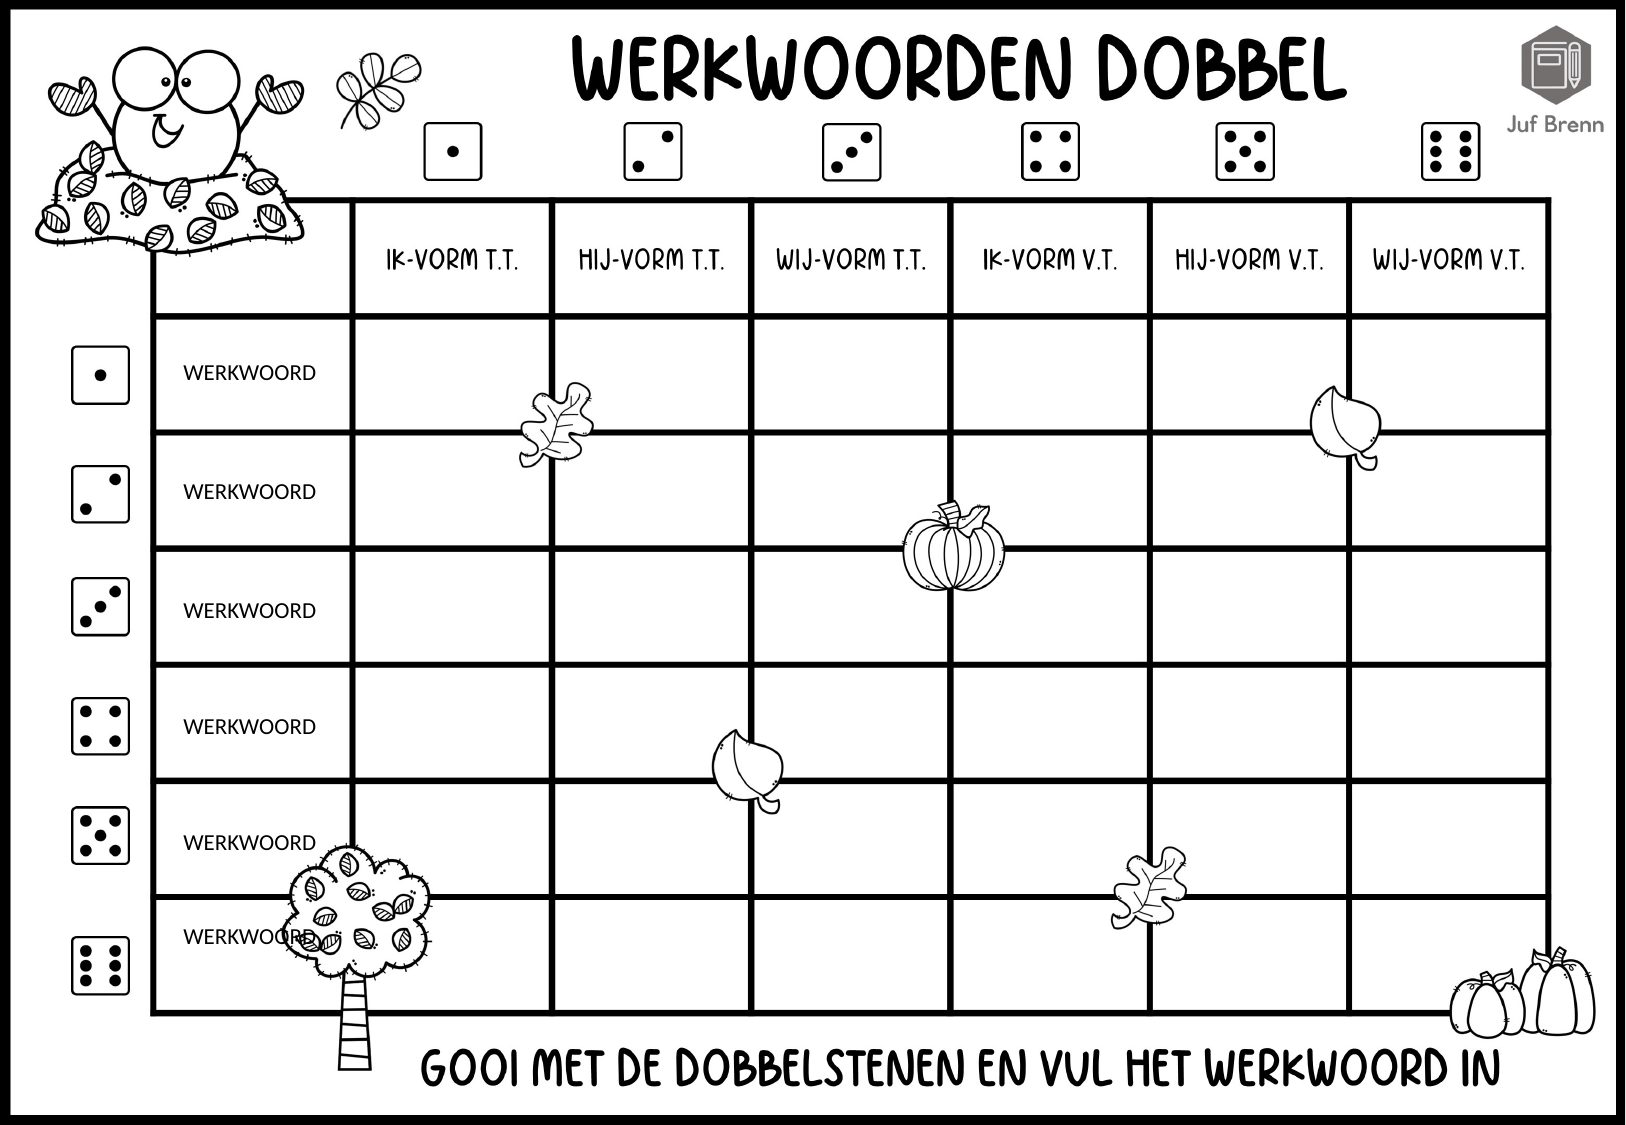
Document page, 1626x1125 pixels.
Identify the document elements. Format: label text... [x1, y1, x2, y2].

text_box WERKWOORD [166, 588, 334, 631]
text_box WERKWOORD [166, 704, 334, 747]
text_box WERKWOORD [166, 350, 334, 393]
text_box WERKWOORD [166, 469, 334, 512]
text_box WERKWOORD [166, 819, 334, 863]
text_box WERKWOORD [166, 914, 334, 957]
picture [0, 0, 1626, 1125]
